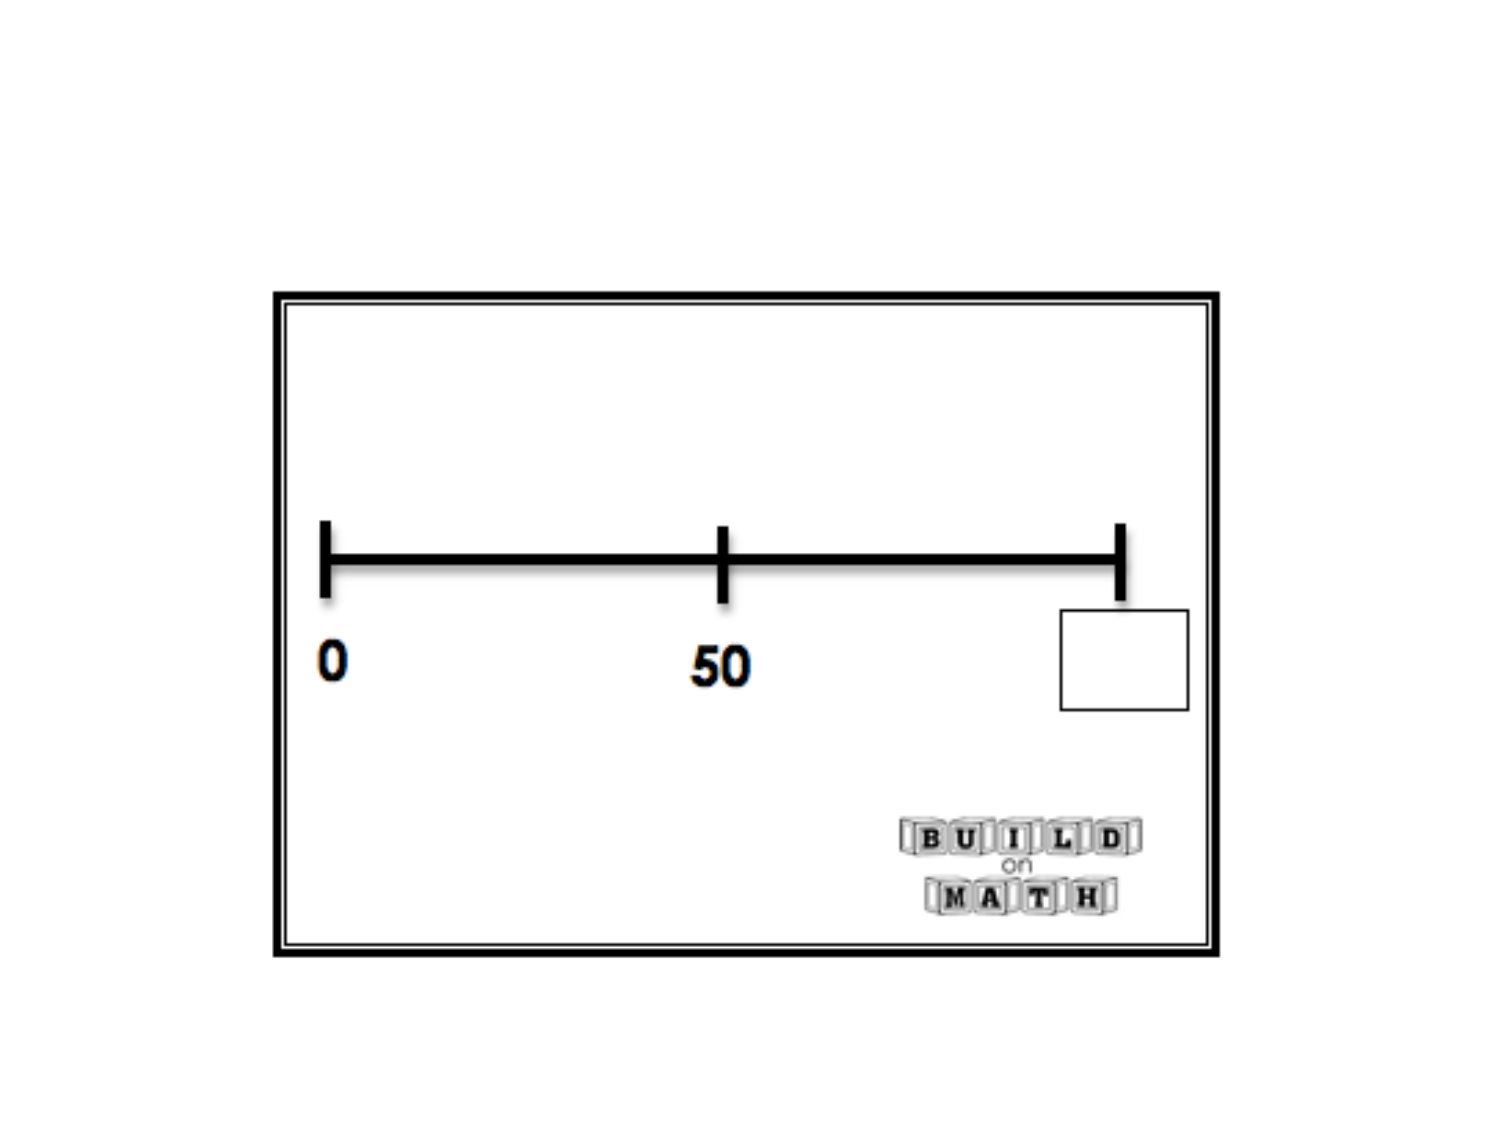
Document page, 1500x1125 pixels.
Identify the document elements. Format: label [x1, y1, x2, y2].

list [74, 262, 1426, 1006]
